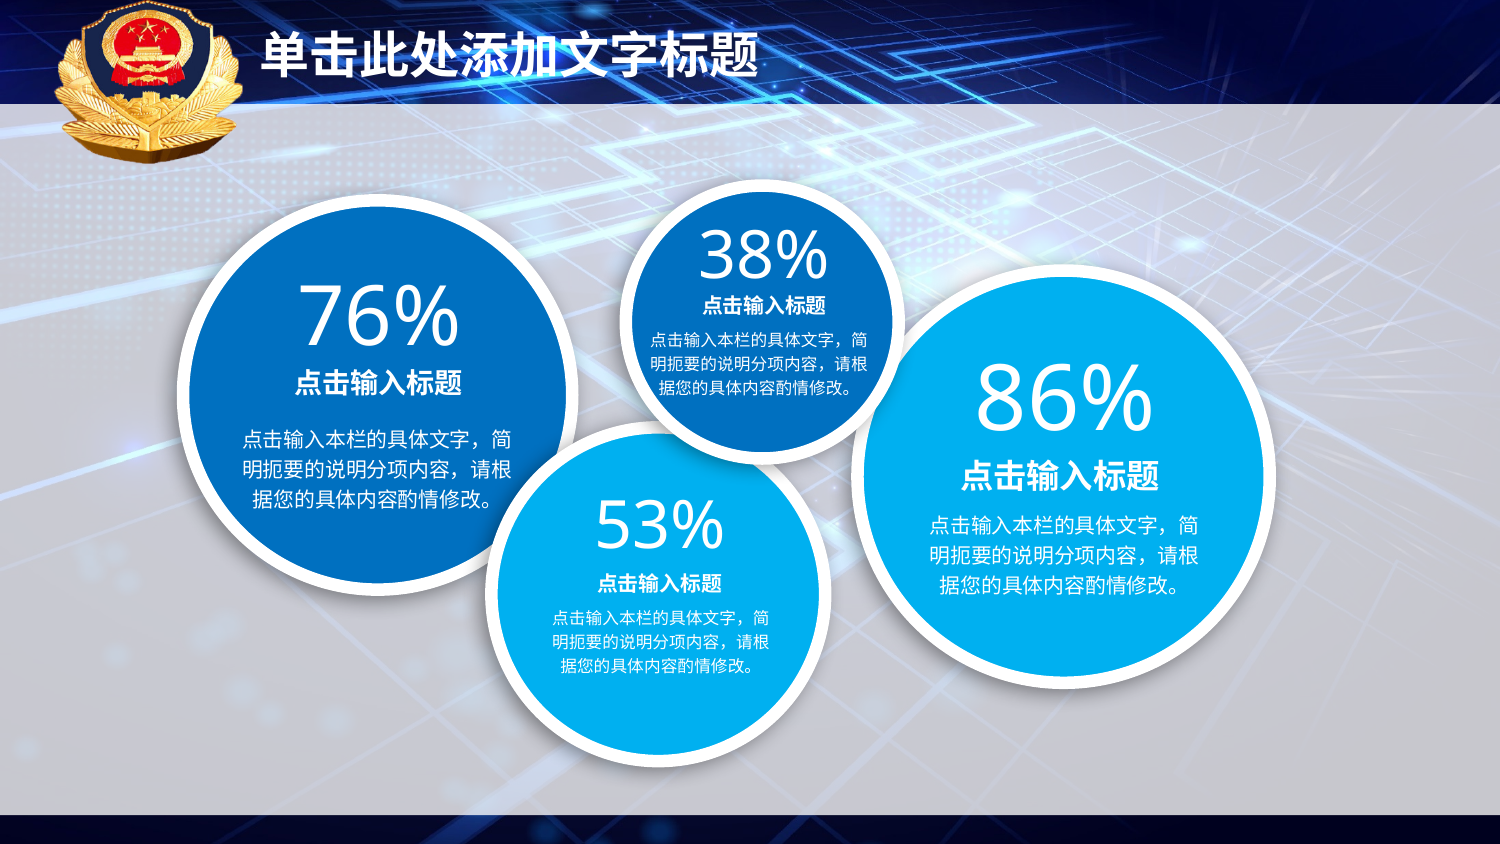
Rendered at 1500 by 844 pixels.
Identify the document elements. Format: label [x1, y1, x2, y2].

text_box [625, 185, 899, 459]
text_box [491, 427, 826, 762]
text_box [182, 200, 573, 590]
picture [0, 816, 1500, 844]
picture [0, 0, 1500, 164]
text_box [857, 270, 1270, 684]
